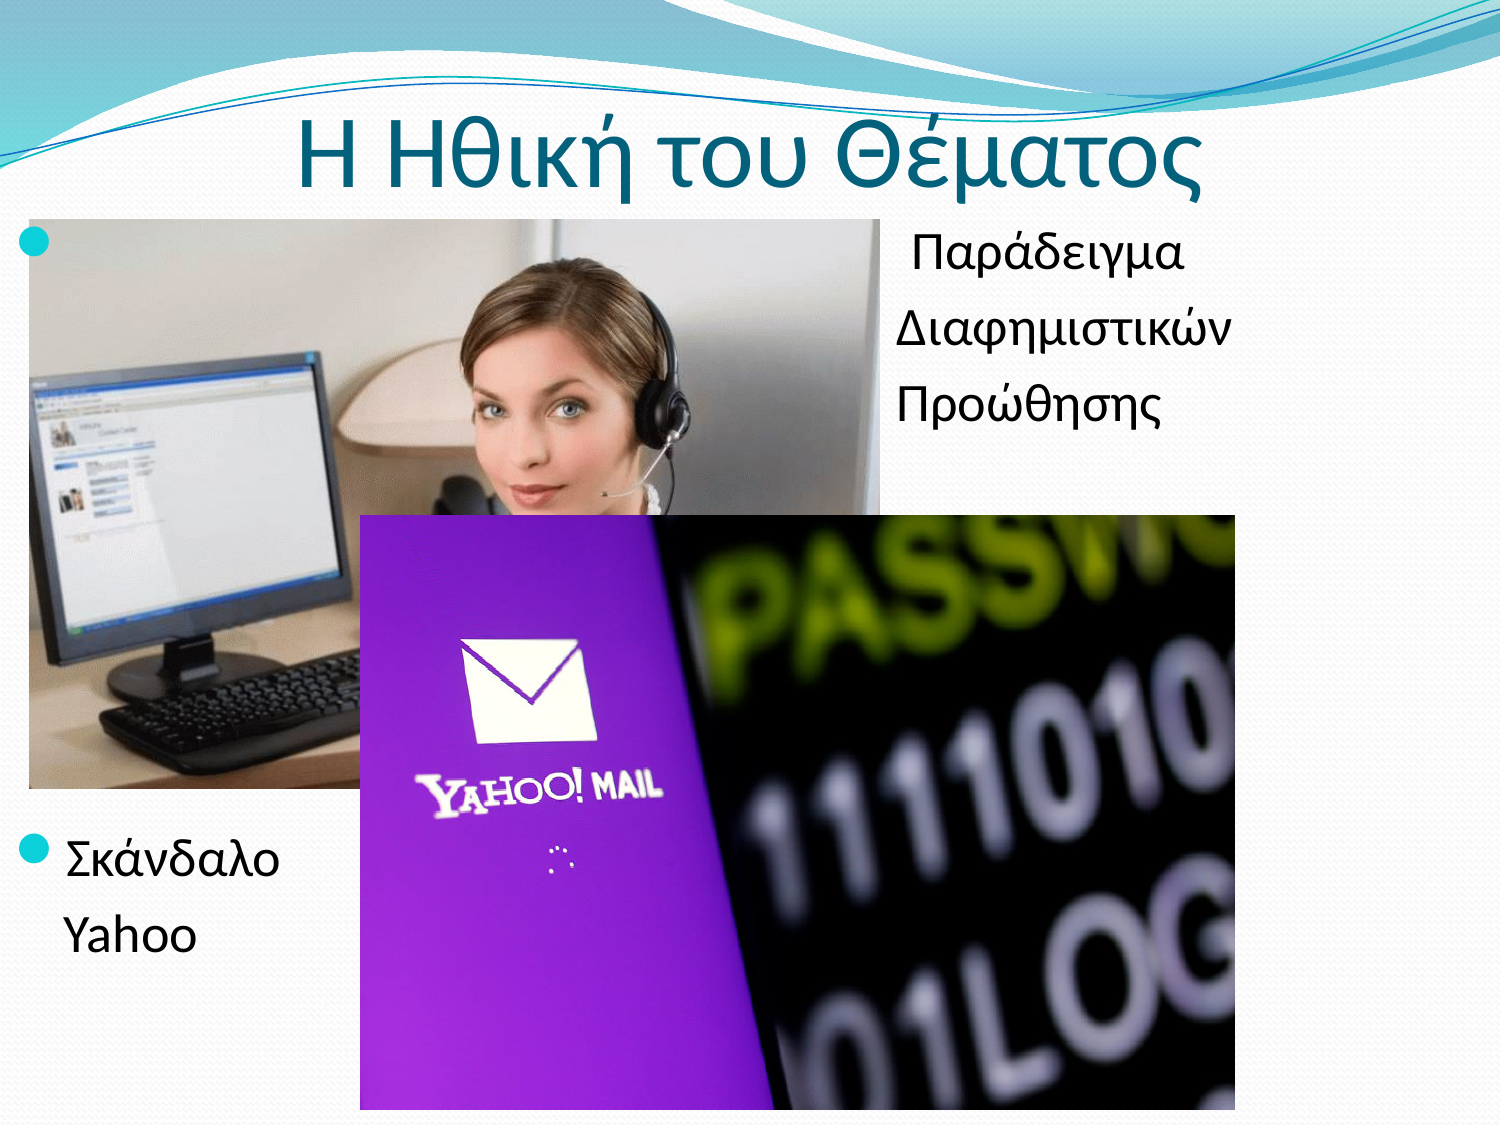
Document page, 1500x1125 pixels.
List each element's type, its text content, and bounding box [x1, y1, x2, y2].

title Η Ηθική του Θέματος [75, 54, 1425, 208]
picture [359, 514, 1235, 1111]
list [29, 219, 881, 789]
text_box Παράδειγμα . Διαφημιστικών Προώθησης Σκάνδαλο Yahoo [0, 208, 1471, 1106]
